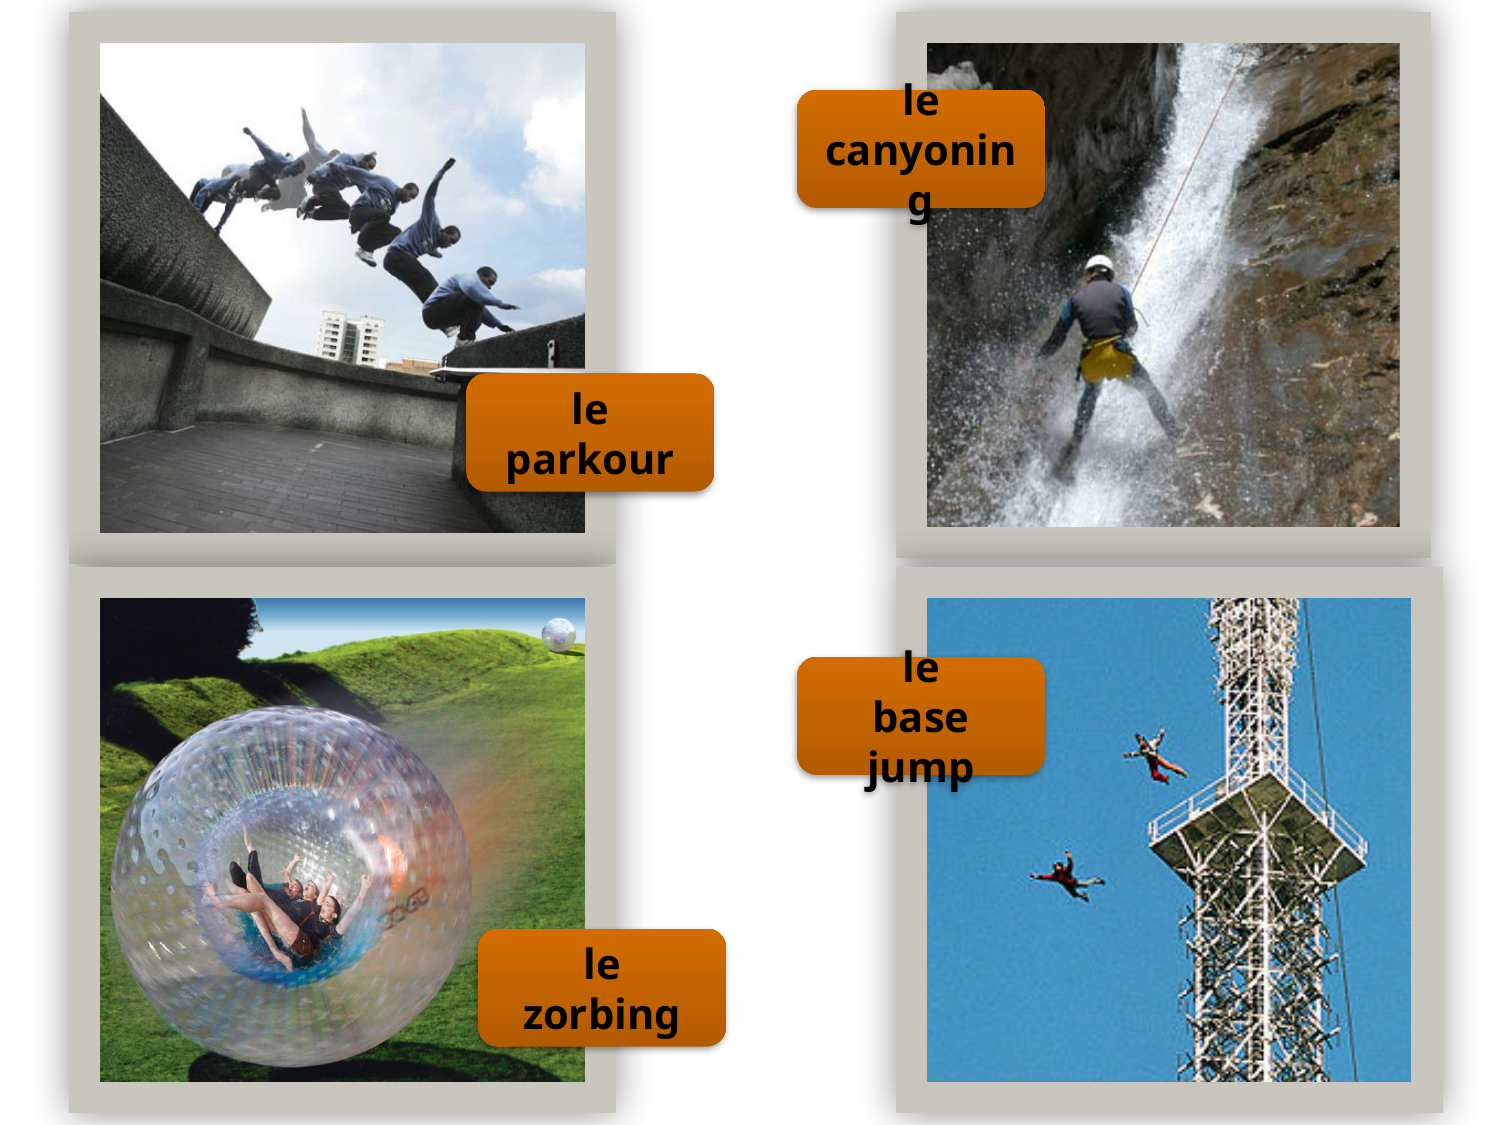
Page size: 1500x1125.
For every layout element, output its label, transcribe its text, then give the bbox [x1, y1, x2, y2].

picture [100, 42, 585, 534]
text_box le base jump [797, 656, 921, 776]
text_box le parkour [589, 373, 715, 492]
text_box le zorbing [589, 928, 727, 1047]
picture [927, 597, 1412, 1083]
picture [100, 597, 585, 1083]
text_box le canyoning [797, 89, 921, 209]
picture [927, 42, 1400, 528]
